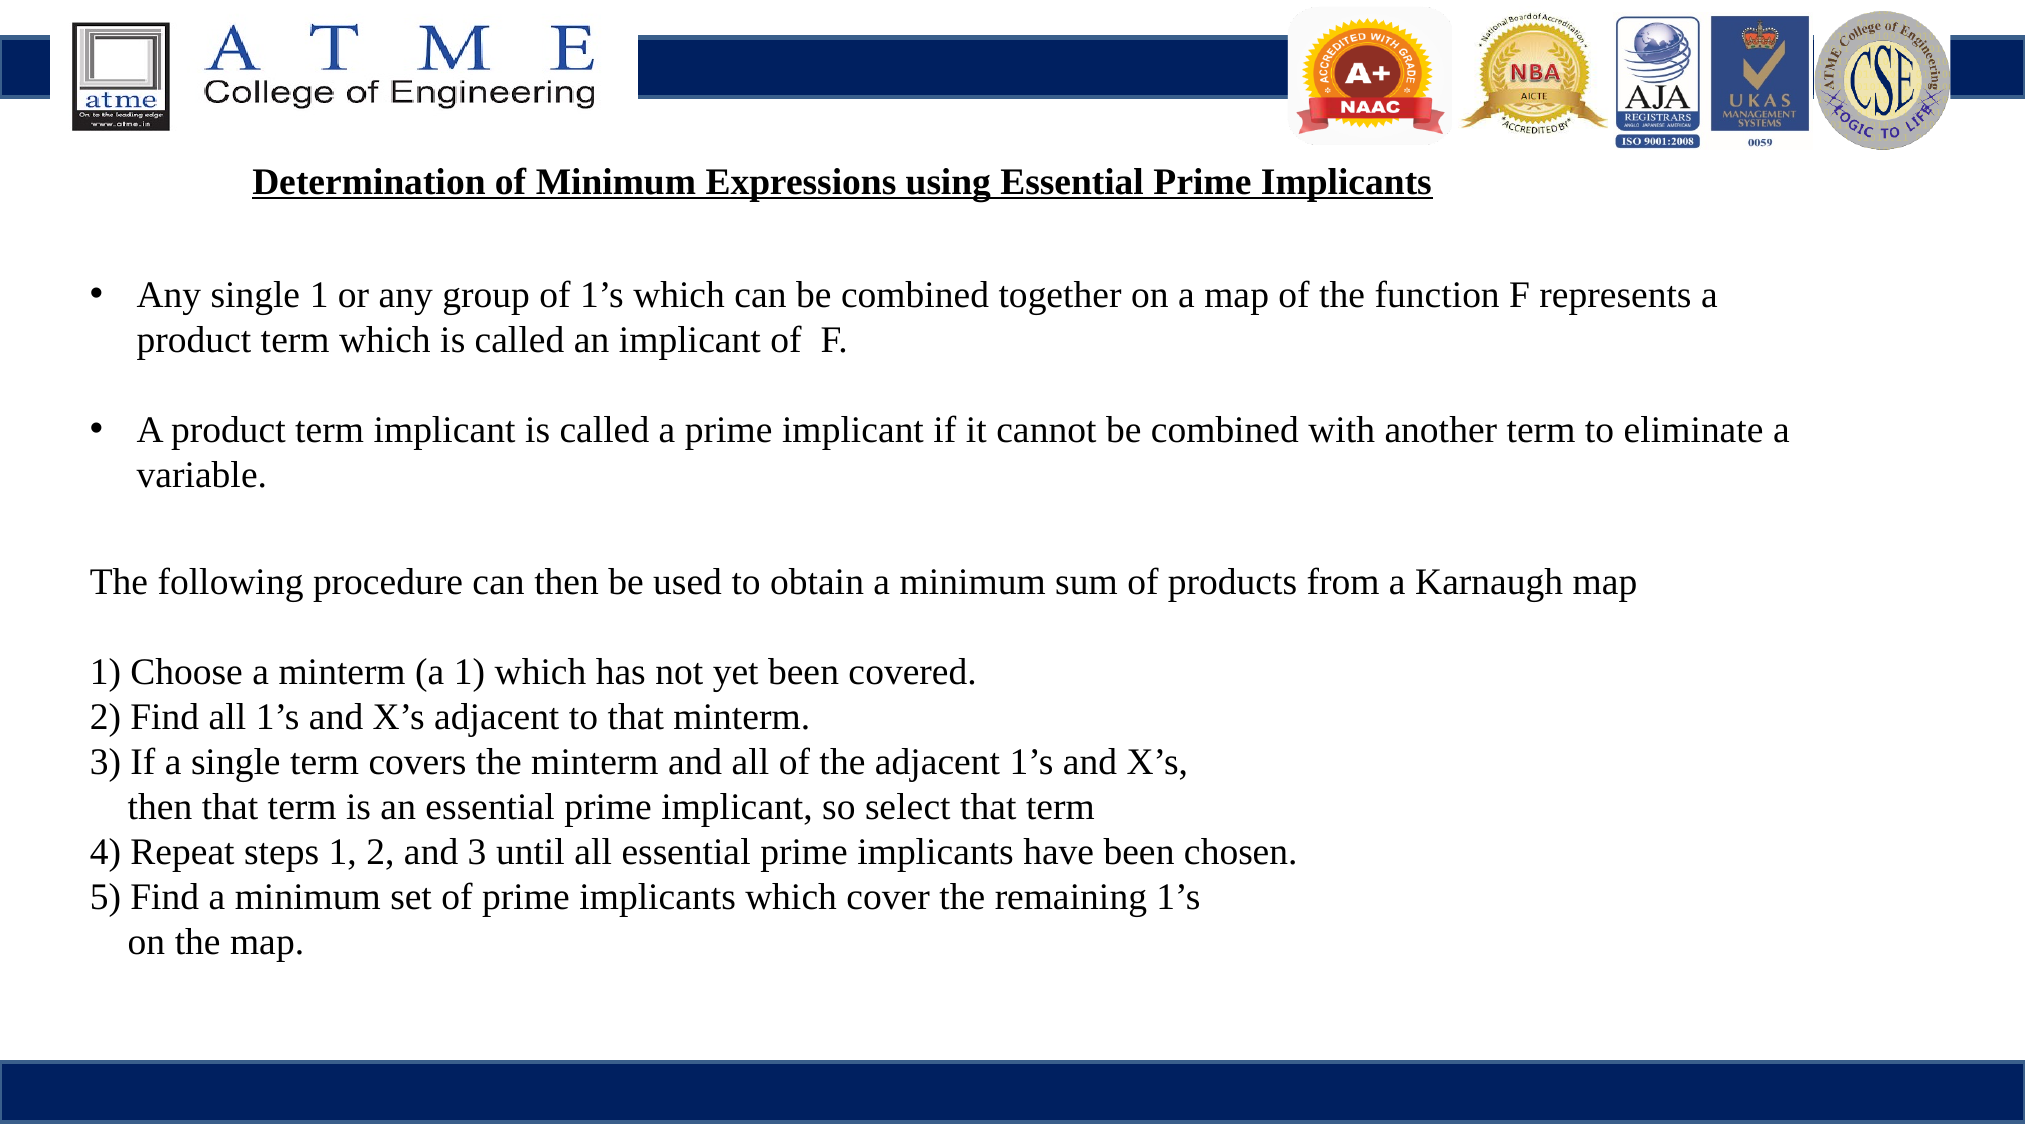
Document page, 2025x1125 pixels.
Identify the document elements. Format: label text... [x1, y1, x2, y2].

text_box Determination of Minimum Expressions using Essential Prime Implicants [237, 149, 1925, 210]
picture [1287, 6, 1813, 149]
text_box Any single 1 or any group of 1’s which can be combined together on a map of the function F represents a product term which is called an implicant of F. A product term implicant is called a prime implicant if it cannot be combined with another term to eliminate a variable. [74, 262, 1847, 503]
picture [1814, 9, 1951, 151]
picture [50, 0, 638, 150]
text_box The following procedure can then be used to obtain a minimum sum of products from a Karnaugh map 1) Choose a minterm (a 1) which has not yet been covered. 2) Find all 1’s and X’s adjacent to that minterm. 3) If a single term covers the minterm and all of the adjacent 1’s and X’s, then that term is an essential prime implicant, so select that term 4) Repeat steps 1, 2, and 3 until all essential prime implicants have been chosen. 5) Find a minimum set of prime implicants which cover the remaining 1’s on the map. [75, 549, 1975, 970]
